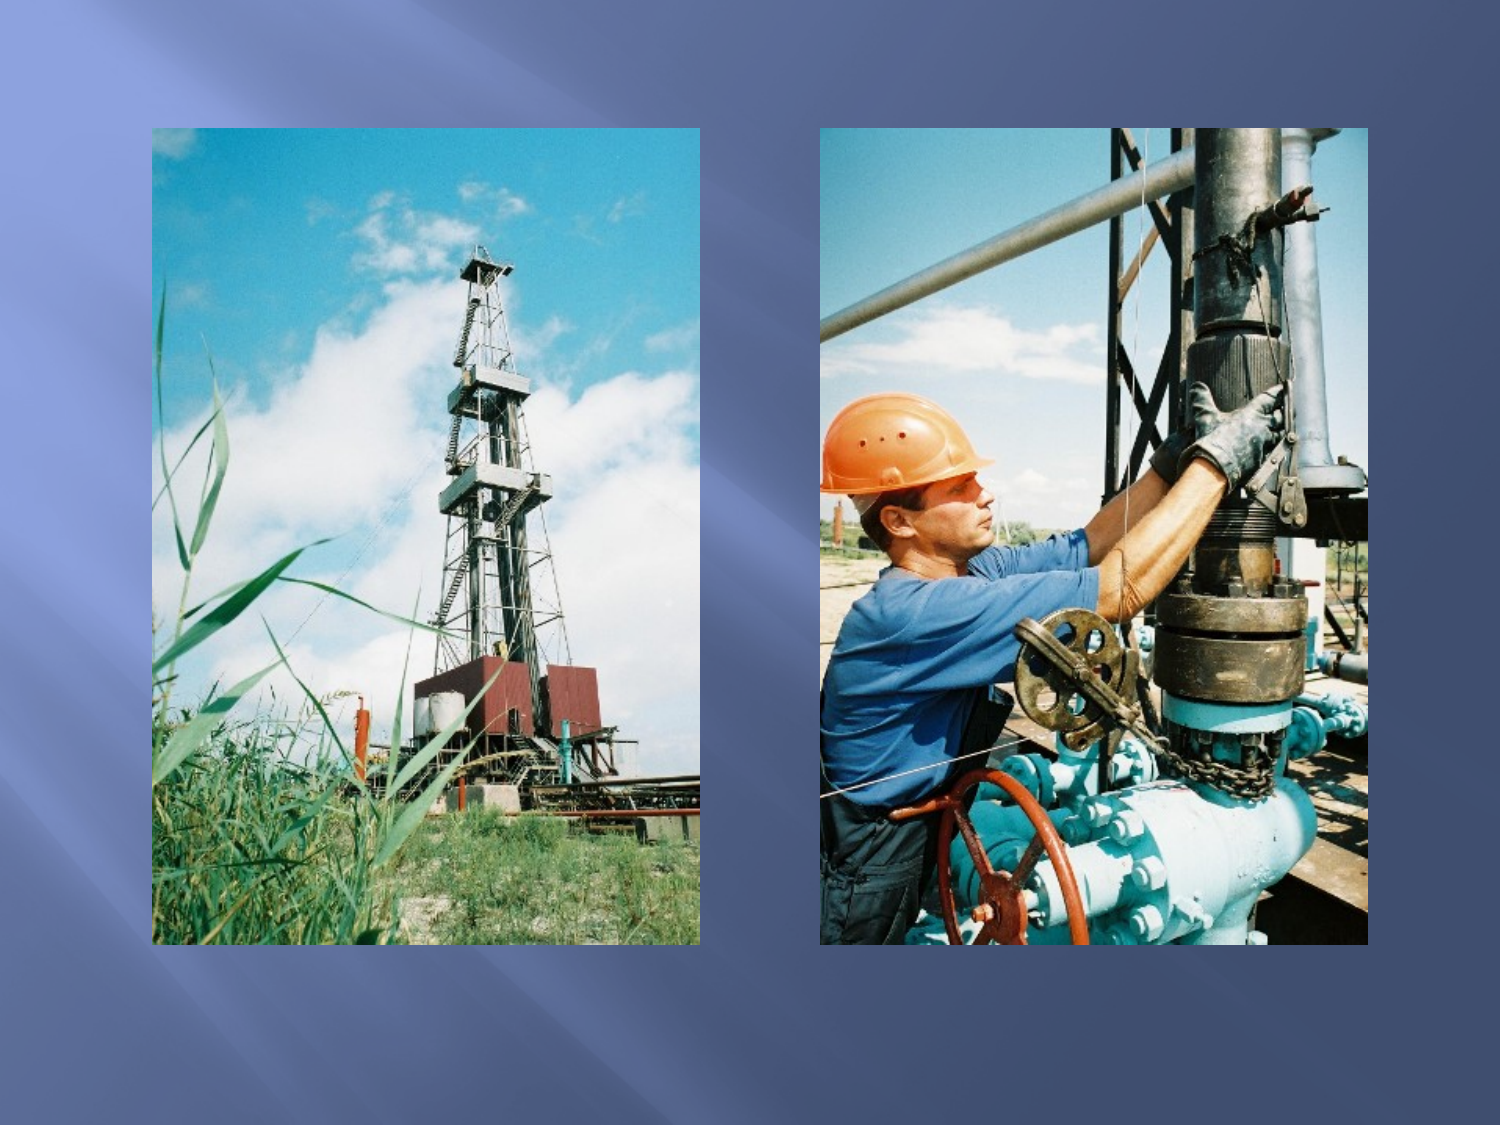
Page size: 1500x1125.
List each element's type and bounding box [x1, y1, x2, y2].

picture [820, 128, 1368, 945]
picture [152, 128, 700, 945]
